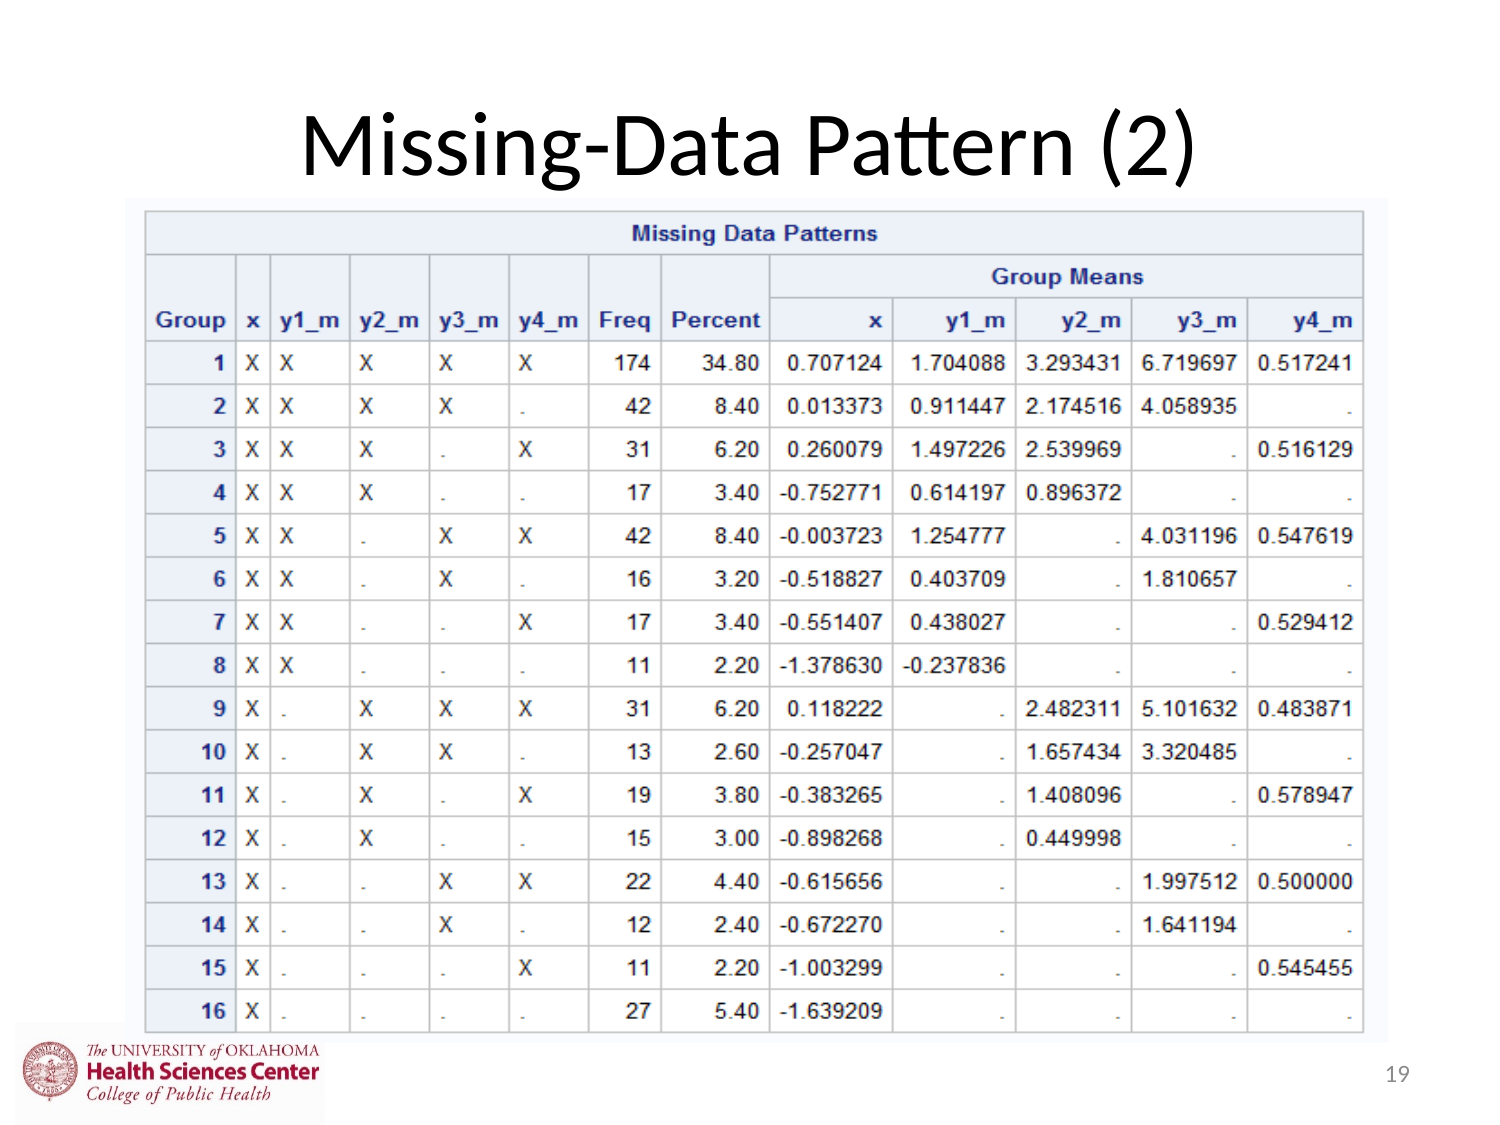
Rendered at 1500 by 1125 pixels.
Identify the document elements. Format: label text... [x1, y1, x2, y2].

title Missing-Data Pattern (2) [75, 45, 1425, 233]
picture [15, 1022, 325, 1125]
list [124, 198, 1388, 1043]
slide_number 19 [1074, 1042, 1425, 1103]
